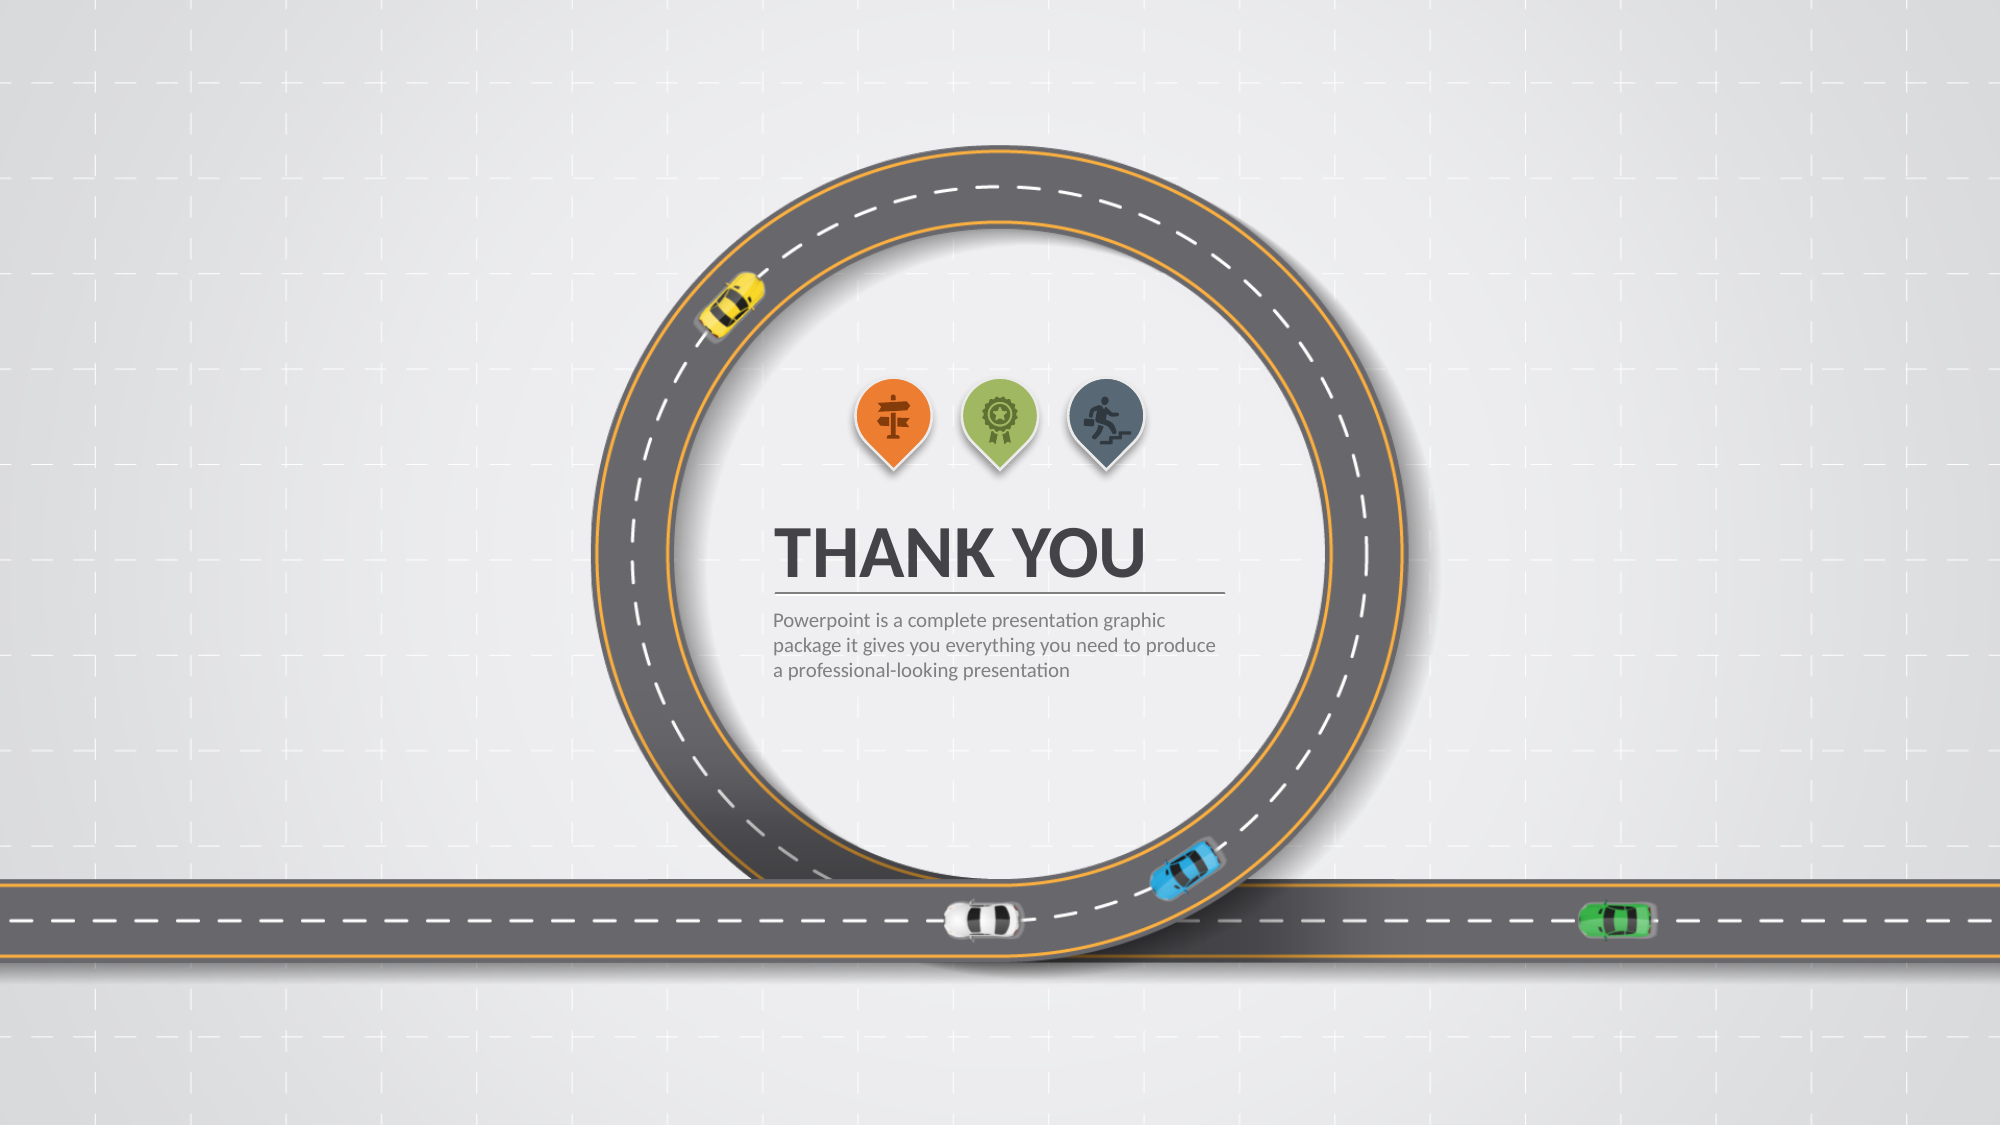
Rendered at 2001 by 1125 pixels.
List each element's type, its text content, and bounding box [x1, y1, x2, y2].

text_box THANK YOU [760, 494, 1240, 598]
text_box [855, 377, 1145, 454]
picture [0, 0, 2000, 1125]
text_box Powerpoint is a complete presentation graphic package it gives you everything you need to produce a professional-looking presentation [758, 598, 1242, 689]
